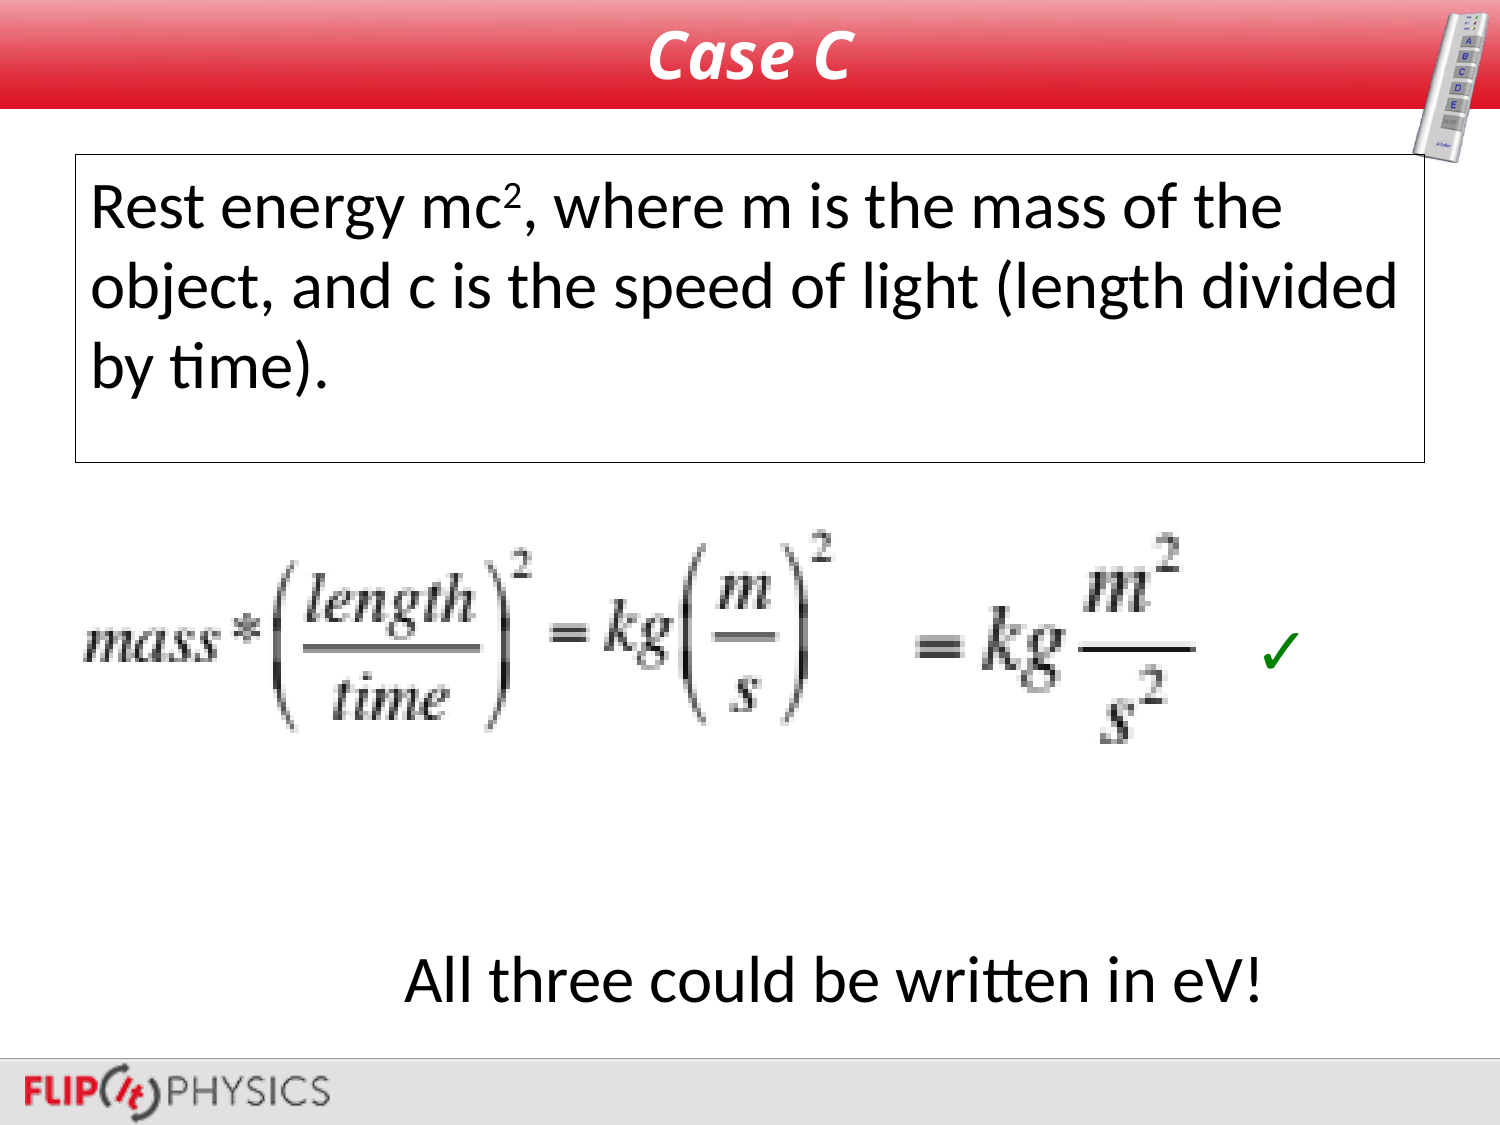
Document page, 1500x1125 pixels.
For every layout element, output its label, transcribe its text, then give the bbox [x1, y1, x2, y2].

text_box All three could be written in eV! [389, 928, 1281, 1023]
title Case C [75, 15, 1425, 91]
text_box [74, 534, 539, 739]
text_box ✓ [1240, 601, 1326, 697]
picture [0, 0, 1500, 163]
list Rest energy mc2, where m is the mass of the object, and c is the speed of light (length divided by time). [75, 154, 1425, 463]
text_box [904, 514, 1207, 752]
picture [0, 1058, 1500, 1125]
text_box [539, 514, 841, 732]
